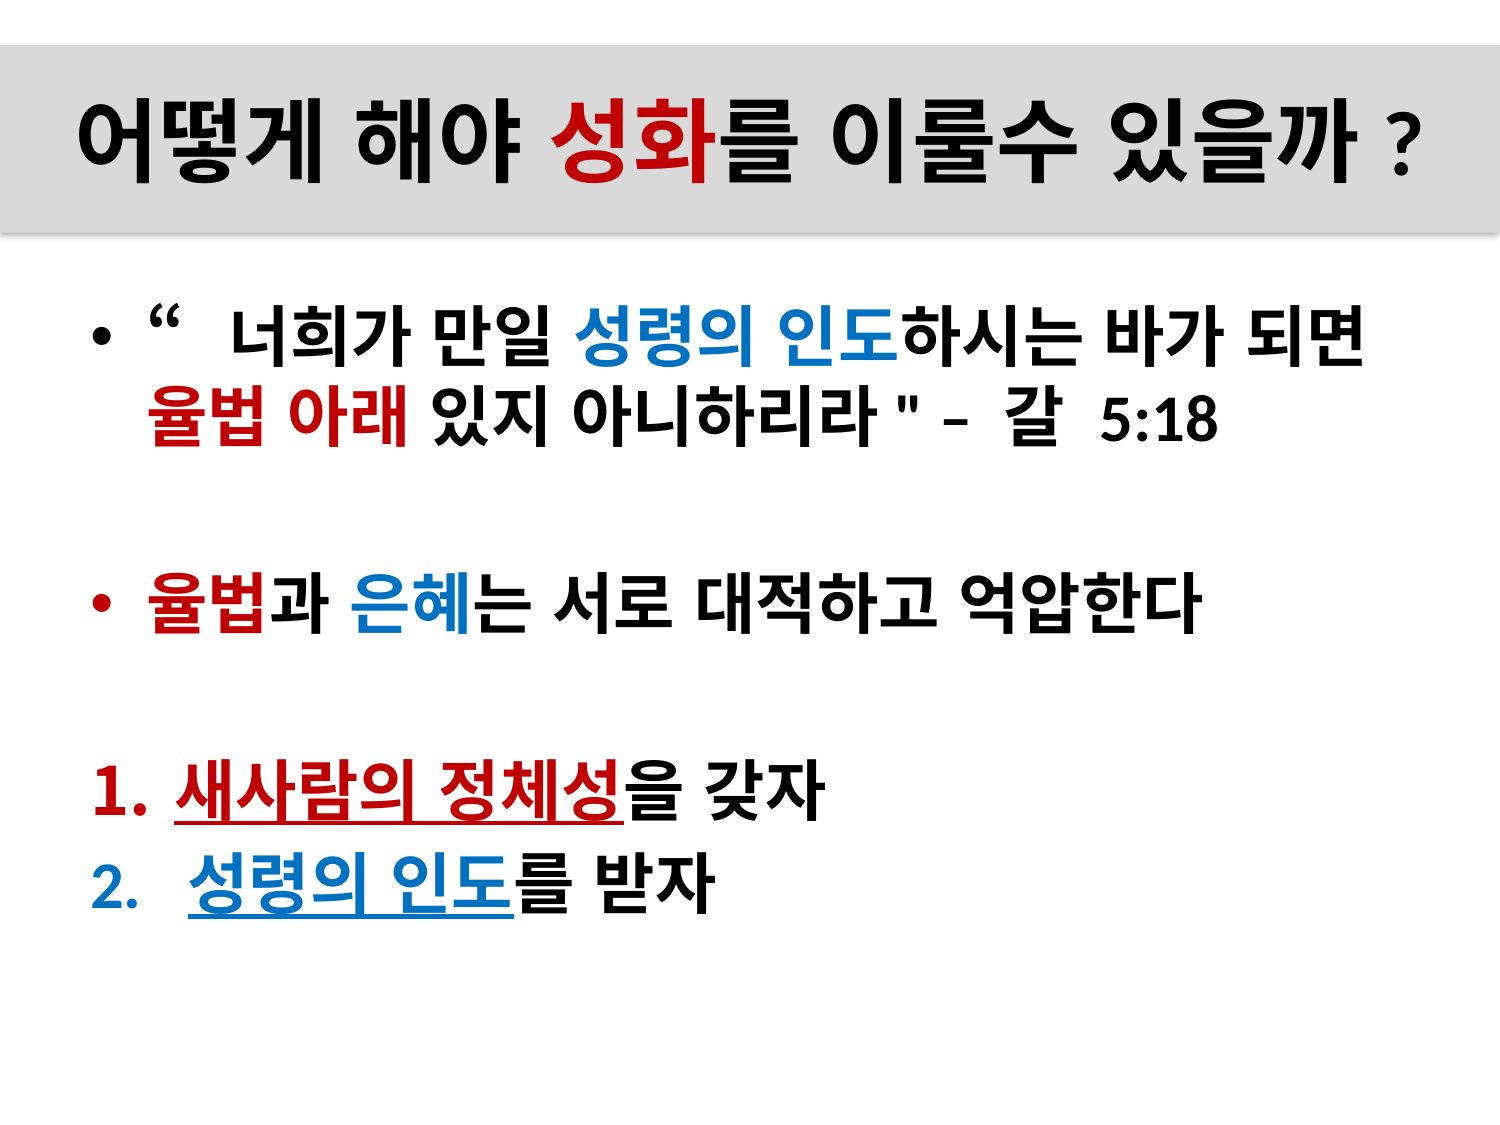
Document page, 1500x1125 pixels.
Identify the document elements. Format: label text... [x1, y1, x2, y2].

list “너희가 만일 성령의 인도하시는 바가 되면 율법 아래 있지 아니하리라" – 갈 5:18 율법과 은혜는 서로 대적하고 억압한다 새사람의 정체성을 갖자 2. 성령의 인도를 받자 [75, 287, 1450, 1005]
title 어떻게 해야 성화를 이룰수 있을까? [0, 44, 1500, 233]
